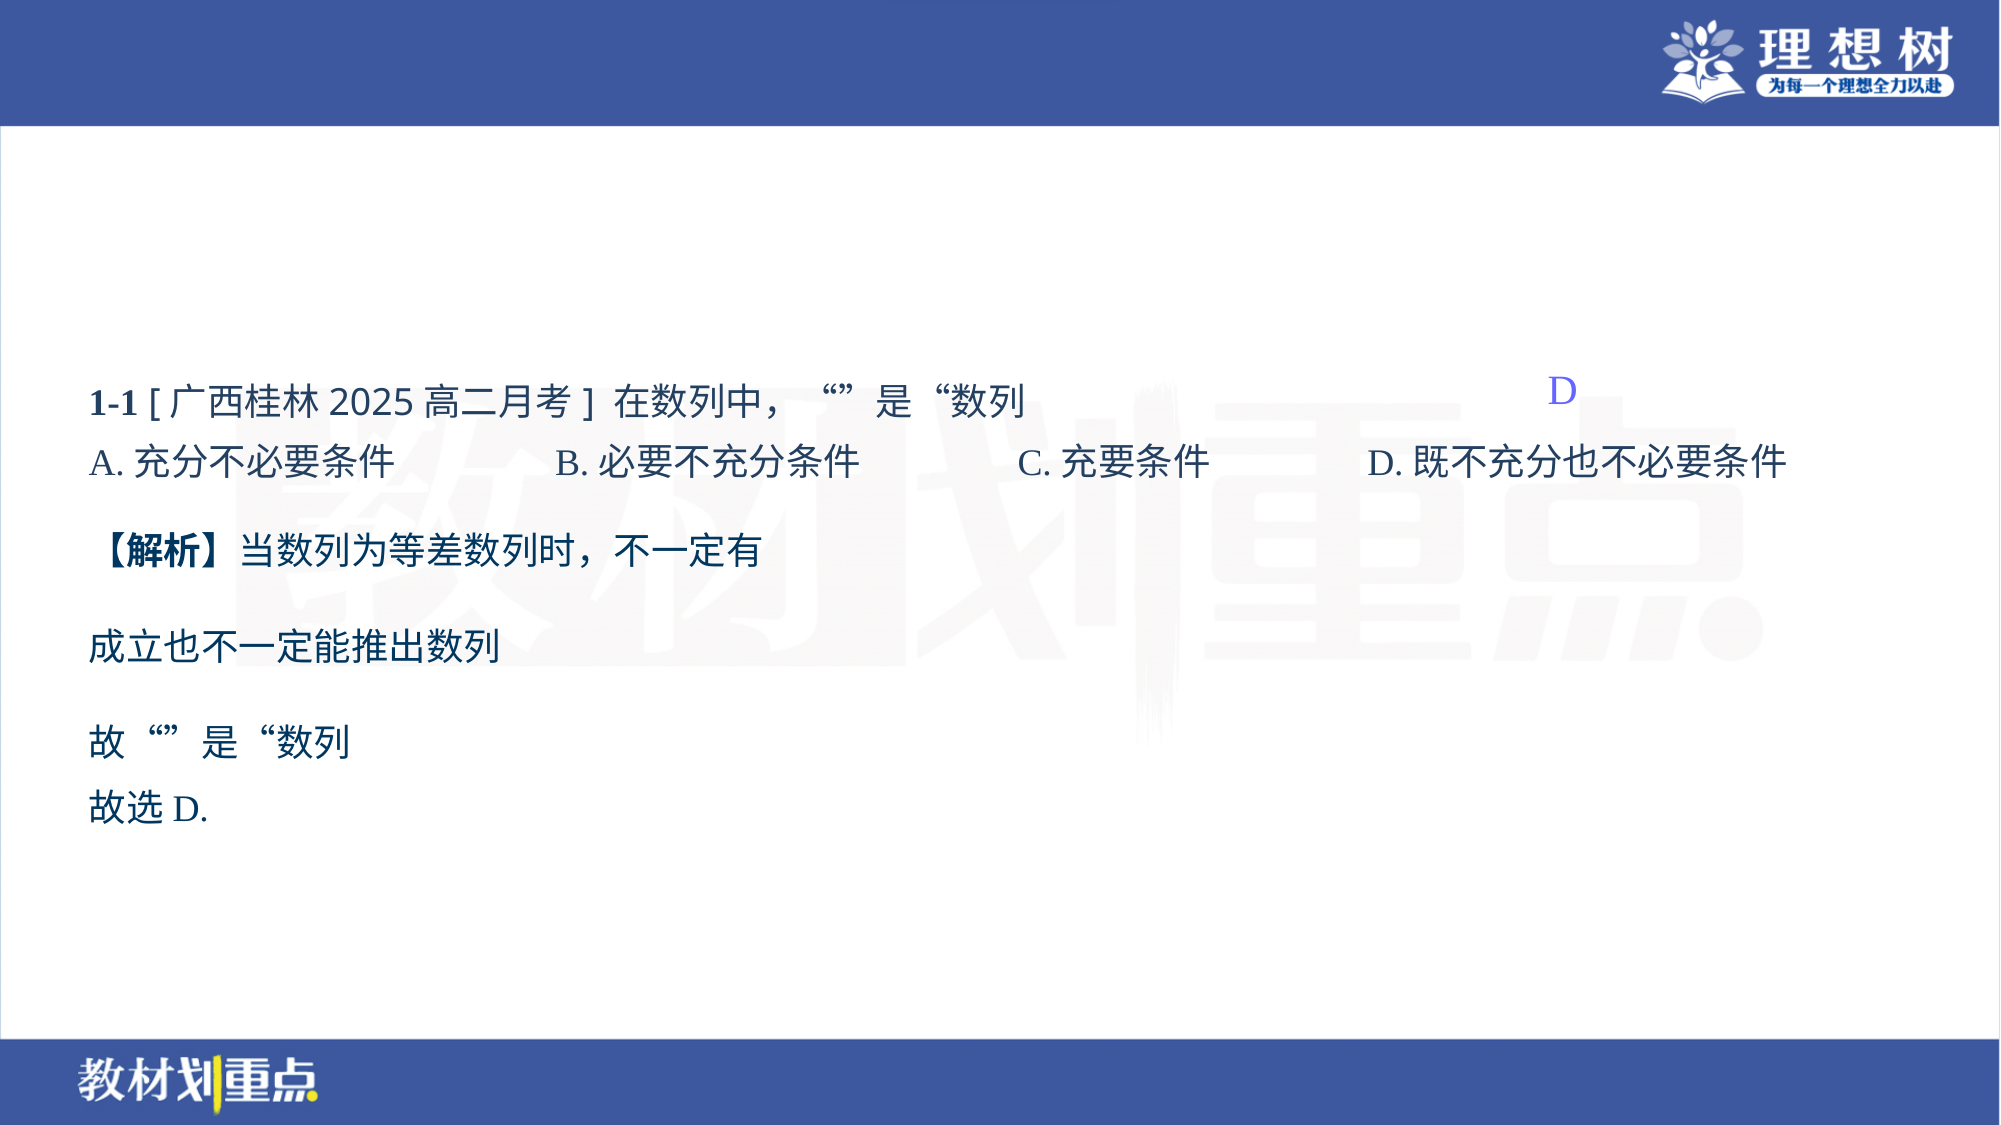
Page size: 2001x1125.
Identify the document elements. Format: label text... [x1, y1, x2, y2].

text_box A.充分不必要条件 B.必要不充分条件 C.充要条件 D.既不充分也不必要条件 [88, 416, 1911, 476]
text_box D [1532, 360, 1593, 411]
picture [0, 0, 2000, 1125]
